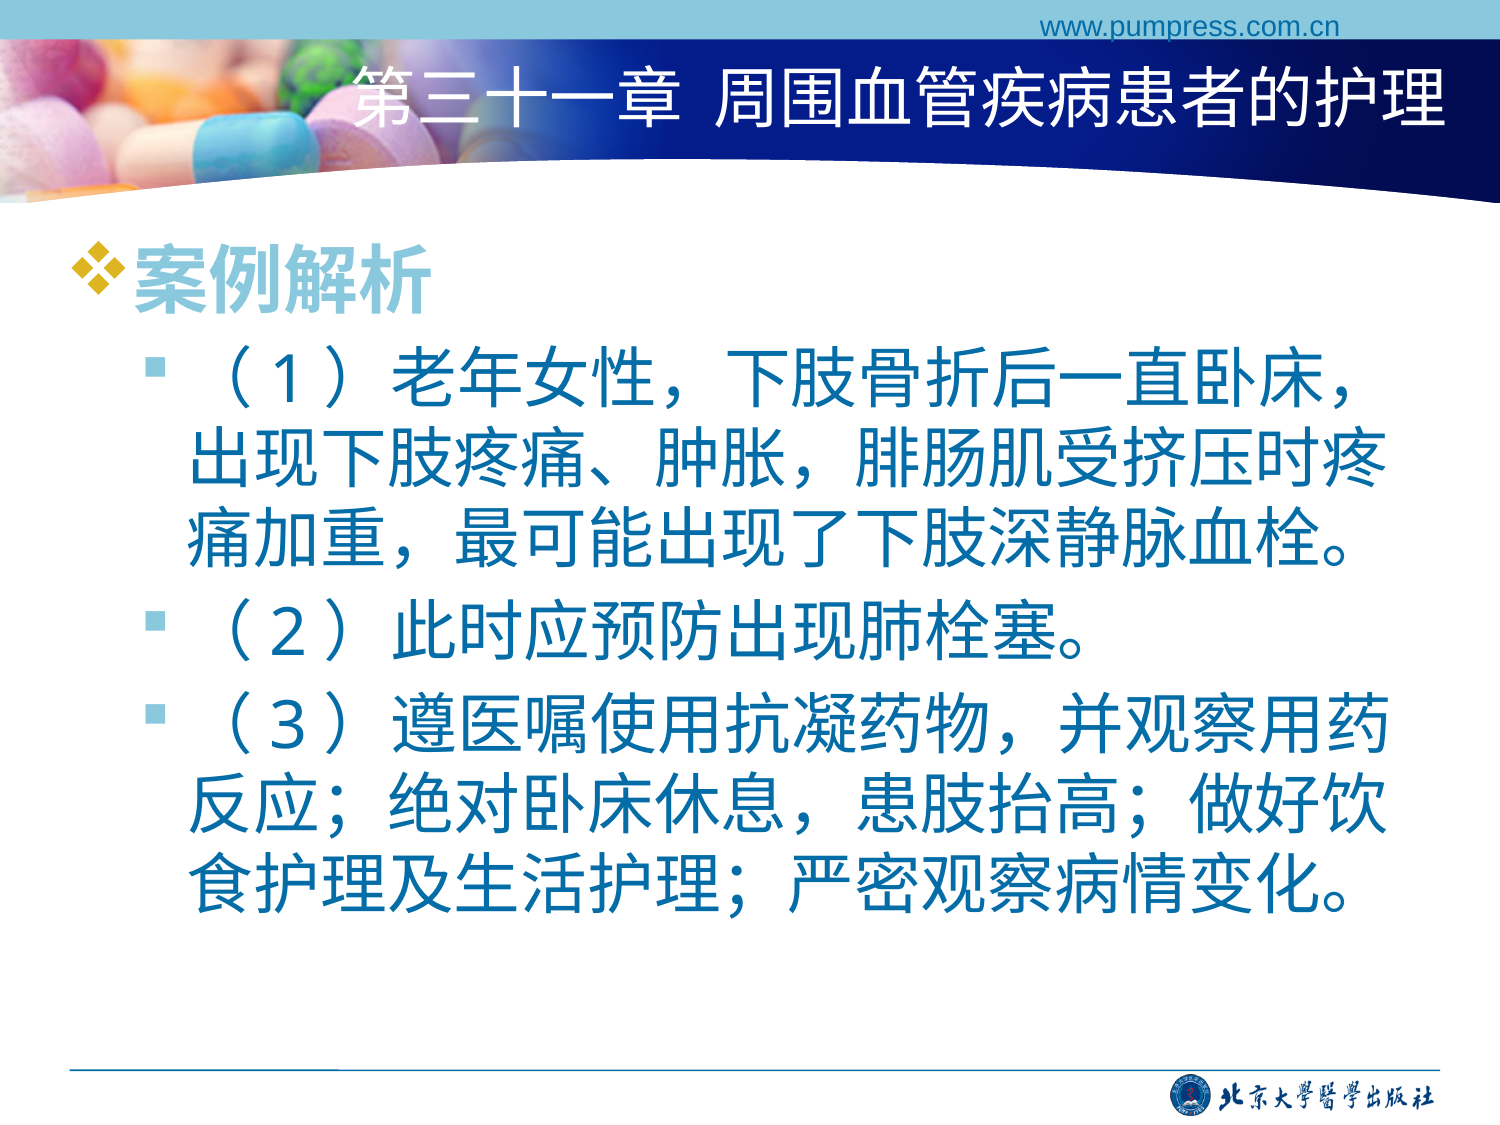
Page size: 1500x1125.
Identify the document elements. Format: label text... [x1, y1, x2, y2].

slide_number www.pumpress.com.cn [1025, 0, 1463, 38]
picture [0, 40, 1500, 203]
list 案例解析 （1）老年女性，下肢骨折后一直卧床，出现下肢疼痛、肿胀，腓肠肌受挤压时疼痛加重，最可能出现了下肢深静脉血栓。 （2）此时应预防出现肺栓塞。 （3）遵医嘱使用抗凝药物，并观察用药反应；绝对卧床休息，患肢抬高；做好饮食护理及生活护理；严密观察病情变化。 [49, 224, 1463, 1026]
title 第三十一章 周围血管疾病患者的护理 [137, 49, 1463, 143]
picture [1170, 1074, 1436, 1118]
